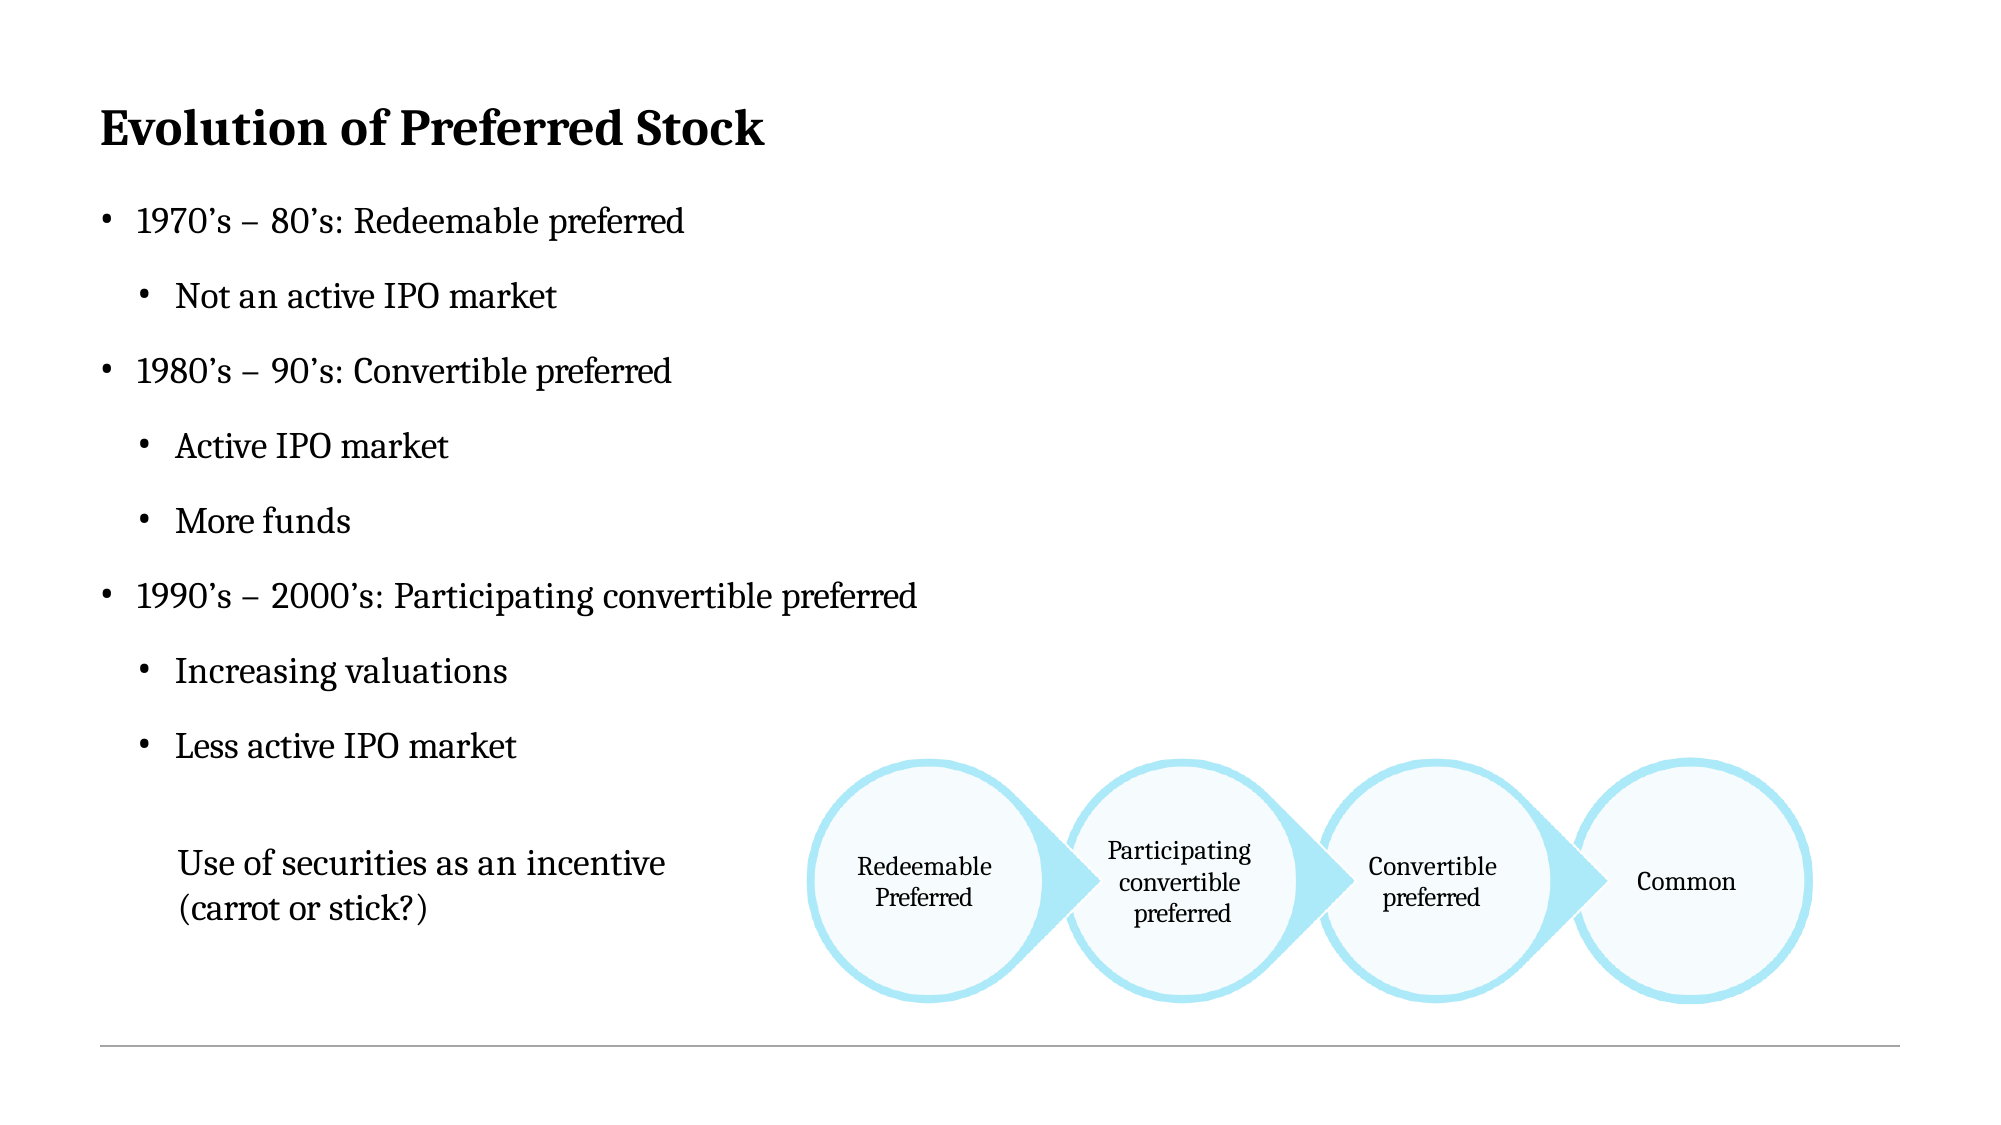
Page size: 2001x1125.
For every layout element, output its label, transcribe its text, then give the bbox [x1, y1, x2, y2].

title Evolution of Preferred Stock [97, 91, 794, 193]
text_box 1970’s – 80’s: Redeemable preferred Not an active IPO market 1980’s – 90’s: Convertible preferred Active IPO market More funds 1990’s – 2000’s: Participating convertible preferred Increasing valuations Less active IPO market [97, 193, 978, 766]
text_box Use of securities as an incentive (carrot or stick?) [175, 835, 692, 928]
picture [804, 756, 1813, 1005]
